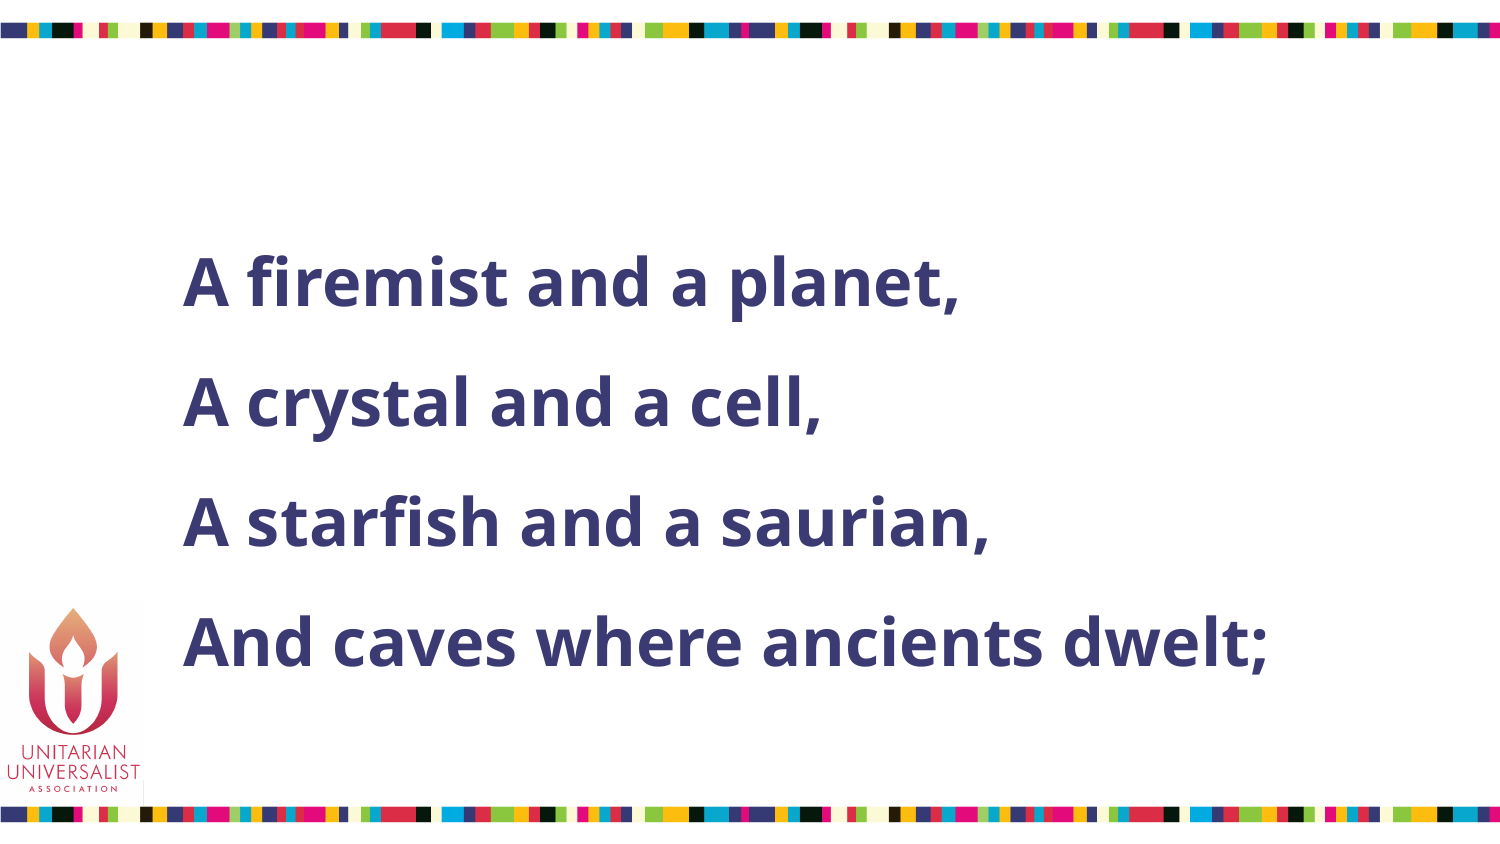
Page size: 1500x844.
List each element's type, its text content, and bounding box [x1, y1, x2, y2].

text_box A firemist and a planet, A crystal and a cell, A starfish and a saurian, And caves where ancients dwelt; [168, 184, 1421, 695]
picture [0, 22, 1500, 40]
picture [0, 600, 1500, 824]
